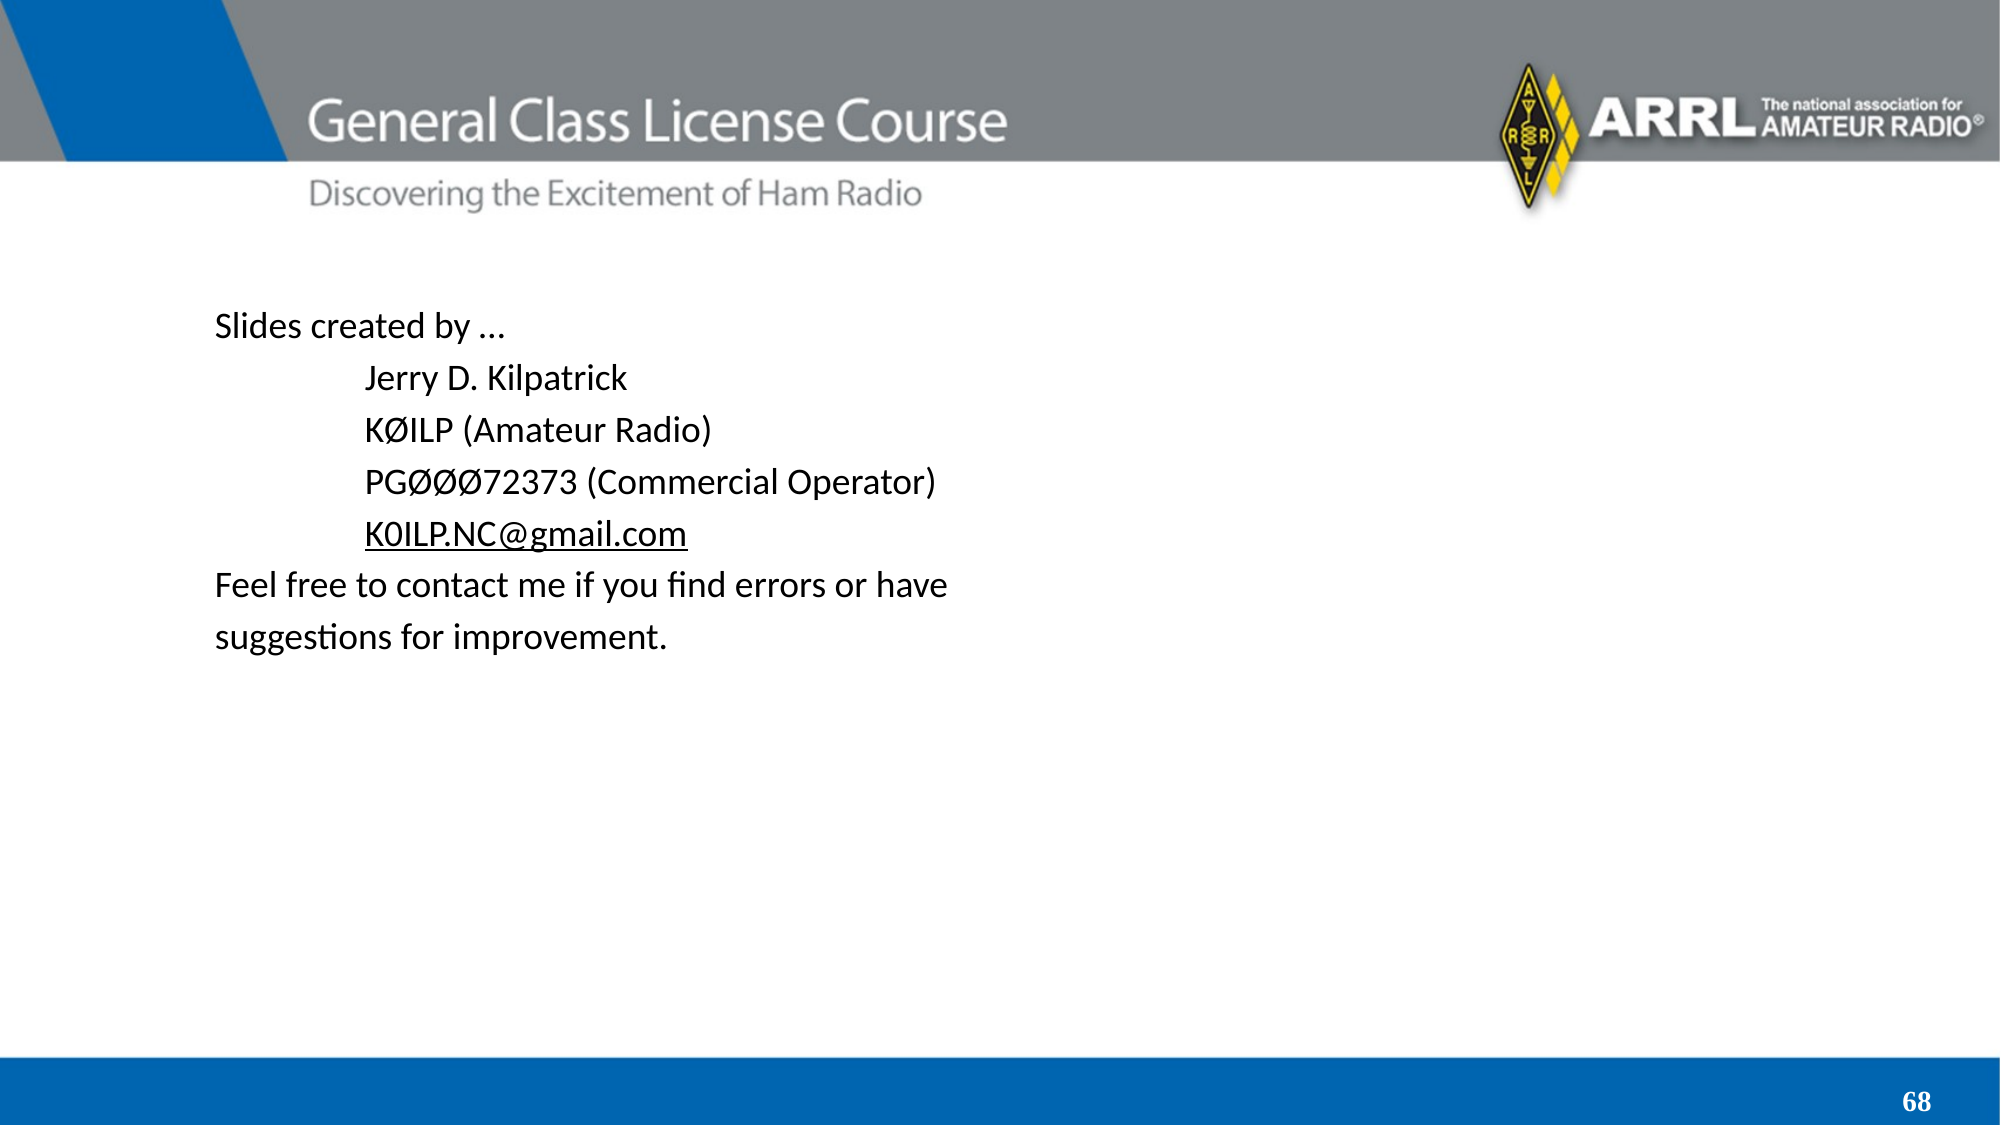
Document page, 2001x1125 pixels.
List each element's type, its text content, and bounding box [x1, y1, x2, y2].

picture [0, 0, 2001, 1125]
text_box Slides created by … Jerry D. Kilpatrick KØILP (Amateur Radio) PGØØØ72373 (Commercial Operator) K0ILP.NC@gmail.com Feel free to contact me if you find errors or have suggestions for improvement. [200, 287, 1050, 665]
